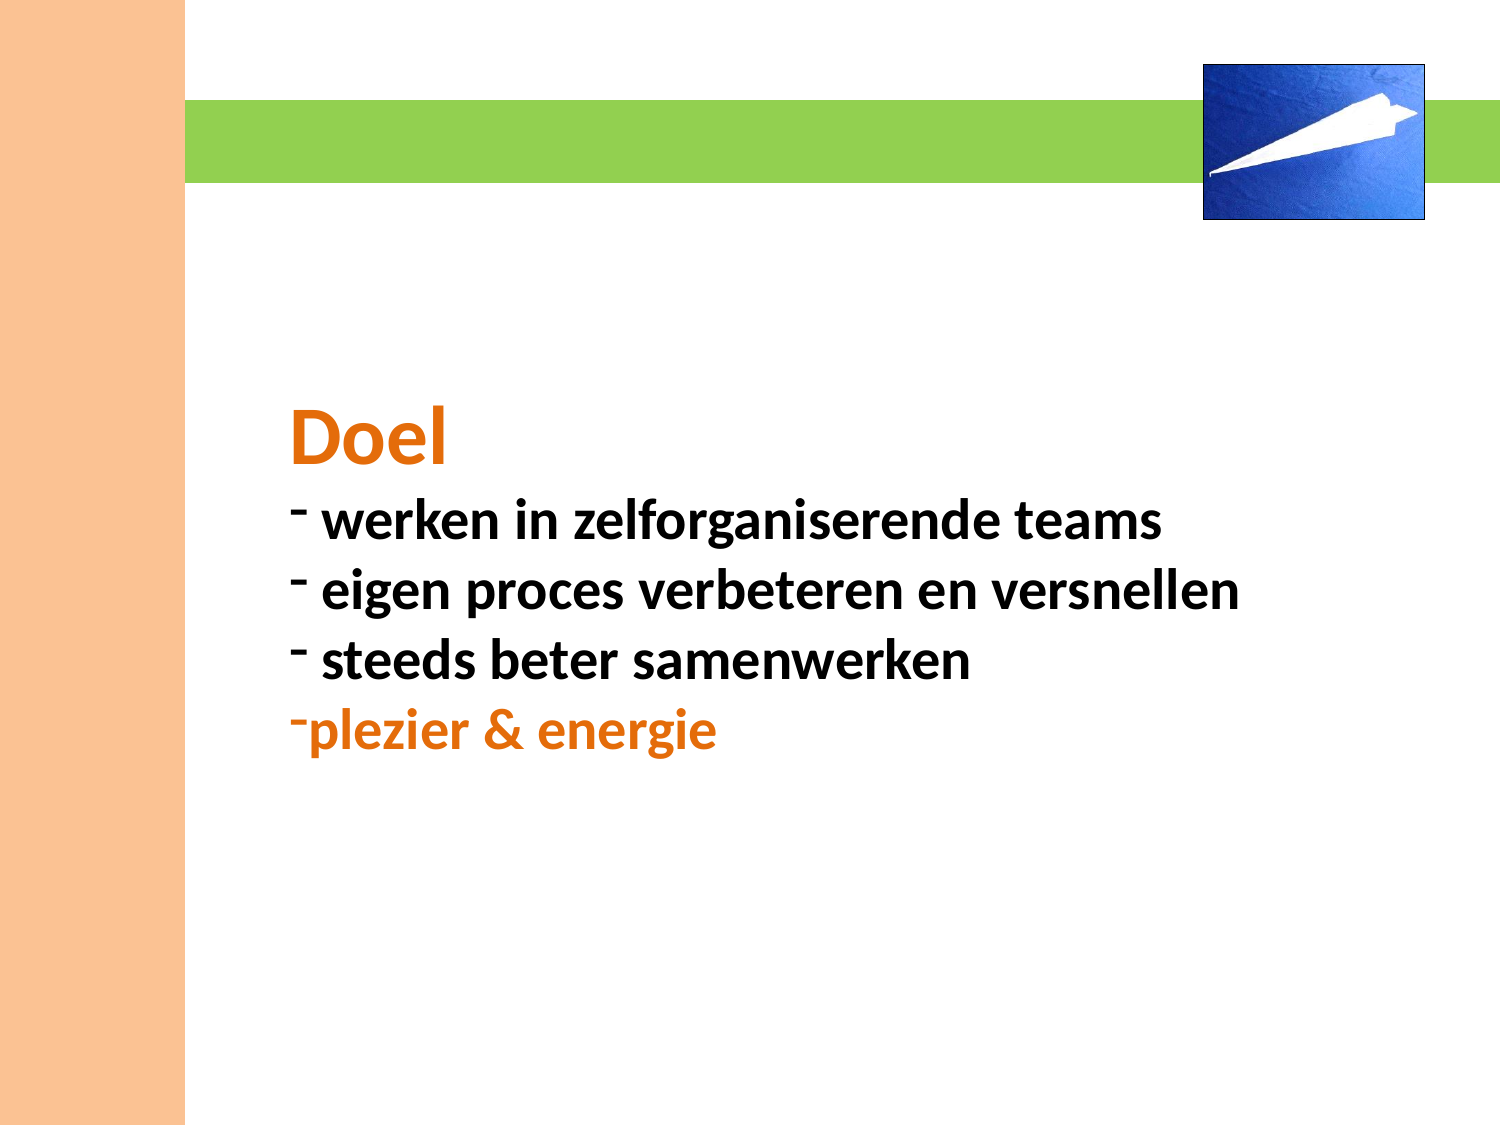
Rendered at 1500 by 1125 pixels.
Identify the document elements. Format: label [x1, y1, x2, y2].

picture [1203, 64, 1425, 220]
text_box [0, 0, 1500, 1125]
